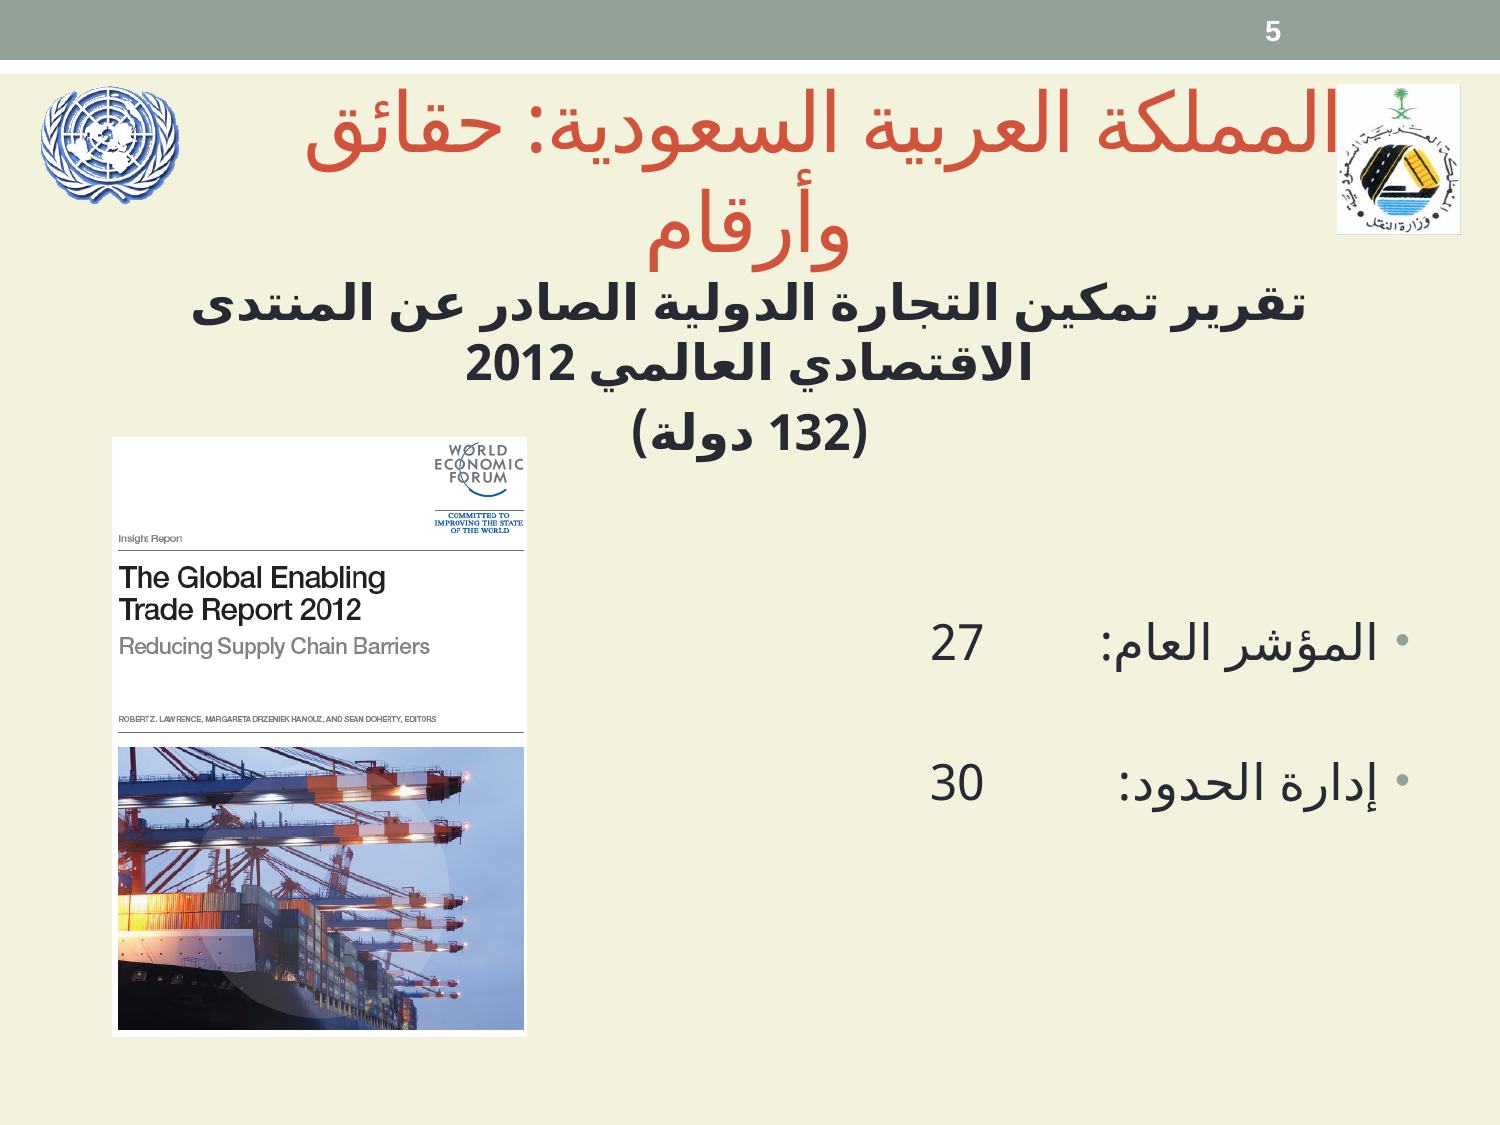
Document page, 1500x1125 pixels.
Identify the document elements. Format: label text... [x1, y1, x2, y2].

list تقرير تمكين التجارة الدولية الصادر عن المنتدى الاقتصادي العالمي 2012 (132 دولة) المؤشر العام: 27 إدارة الحدود: 30 [75, 262, 1425, 1063]
picture [37, 84, 180, 206]
title المملكة العربية السعودية: حقائق وأرقام [75, 87, 1425, 250]
picture [1337, 84, 1461, 236]
picture [112, 437, 527, 1037]
slide_number 5 [1250, 3, 1425, 57]
